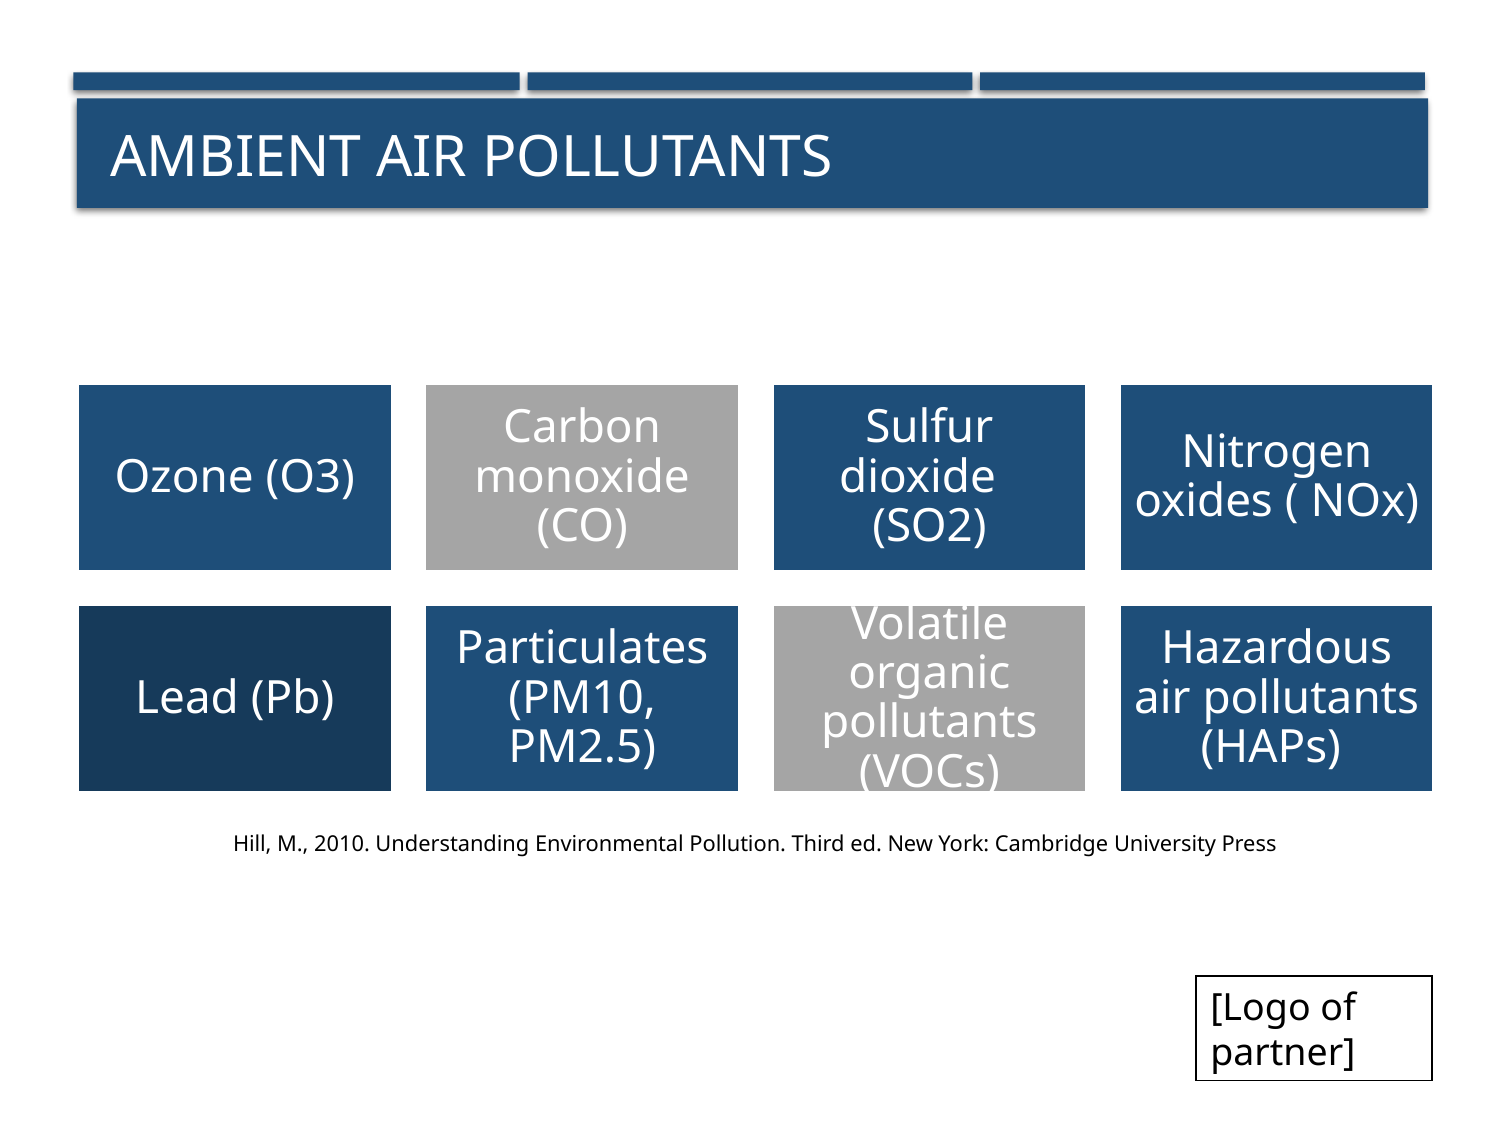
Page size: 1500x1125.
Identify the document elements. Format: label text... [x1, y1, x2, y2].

title Ambient air pollutants [95, 111, 1406, 196]
text_box Hill, M., 2010. Understanding Environmental Pollution. Third ed. New York: Cambridge University Press [218, 822, 1362, 864]
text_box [76, 364, 1436, 812]
